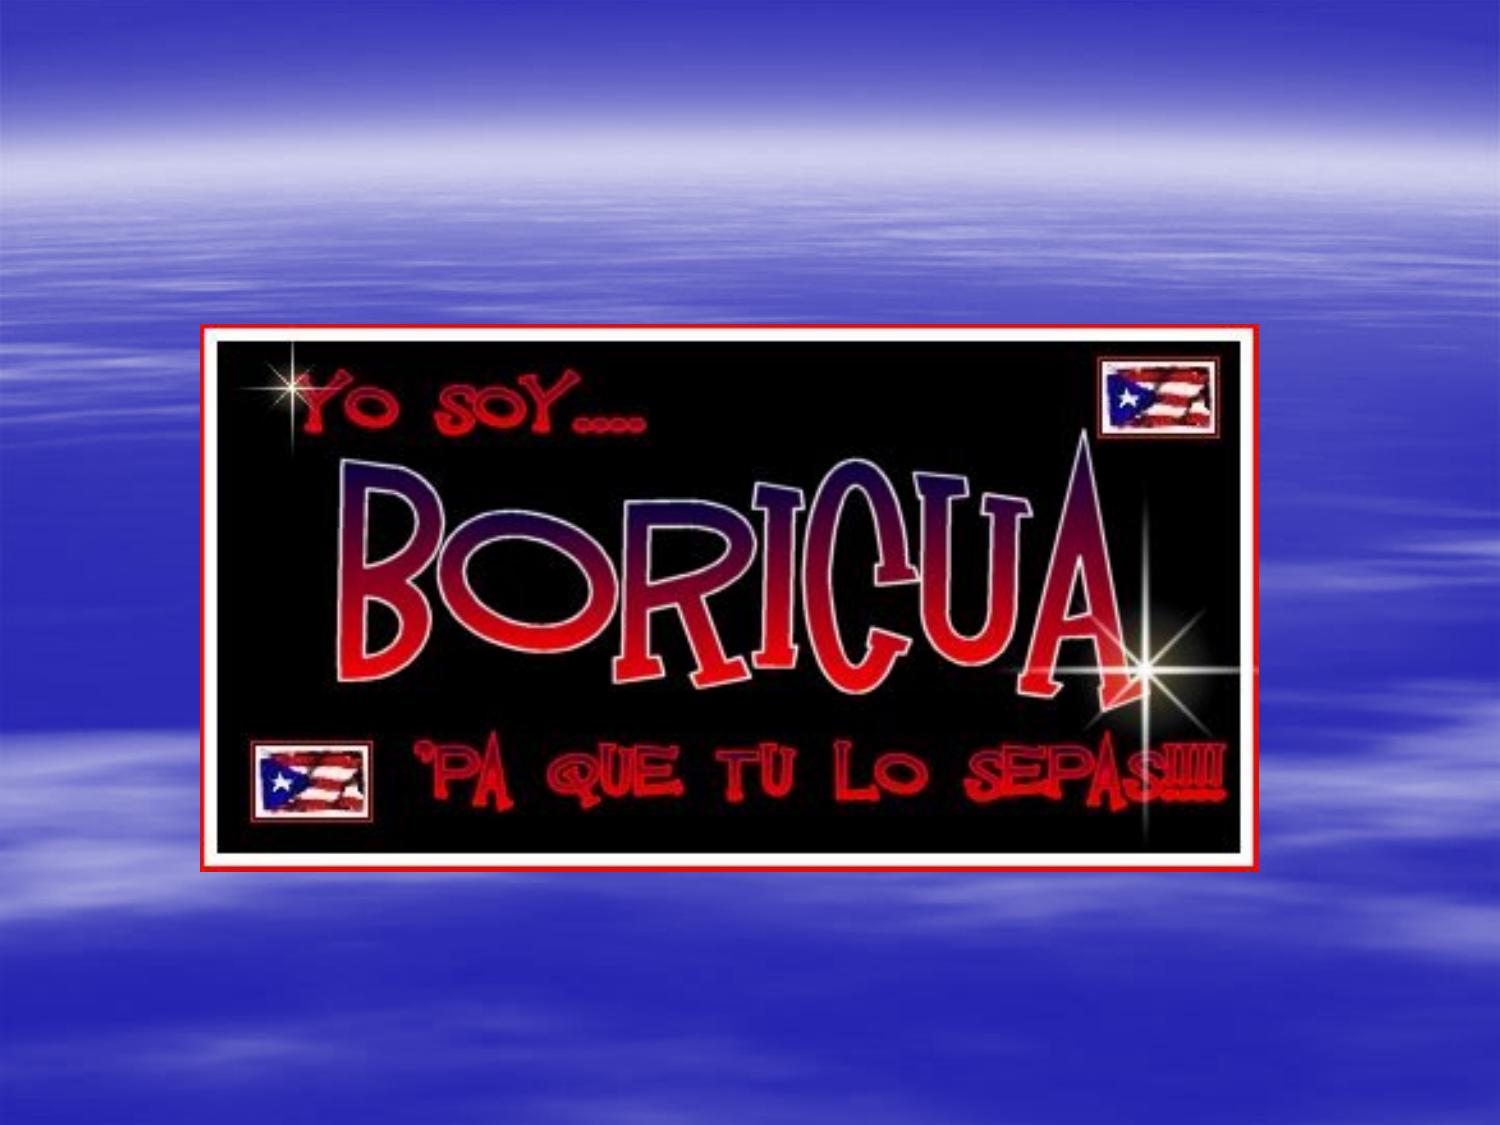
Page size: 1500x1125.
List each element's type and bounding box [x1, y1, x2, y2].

picture [199, 324, 1259, 872]
